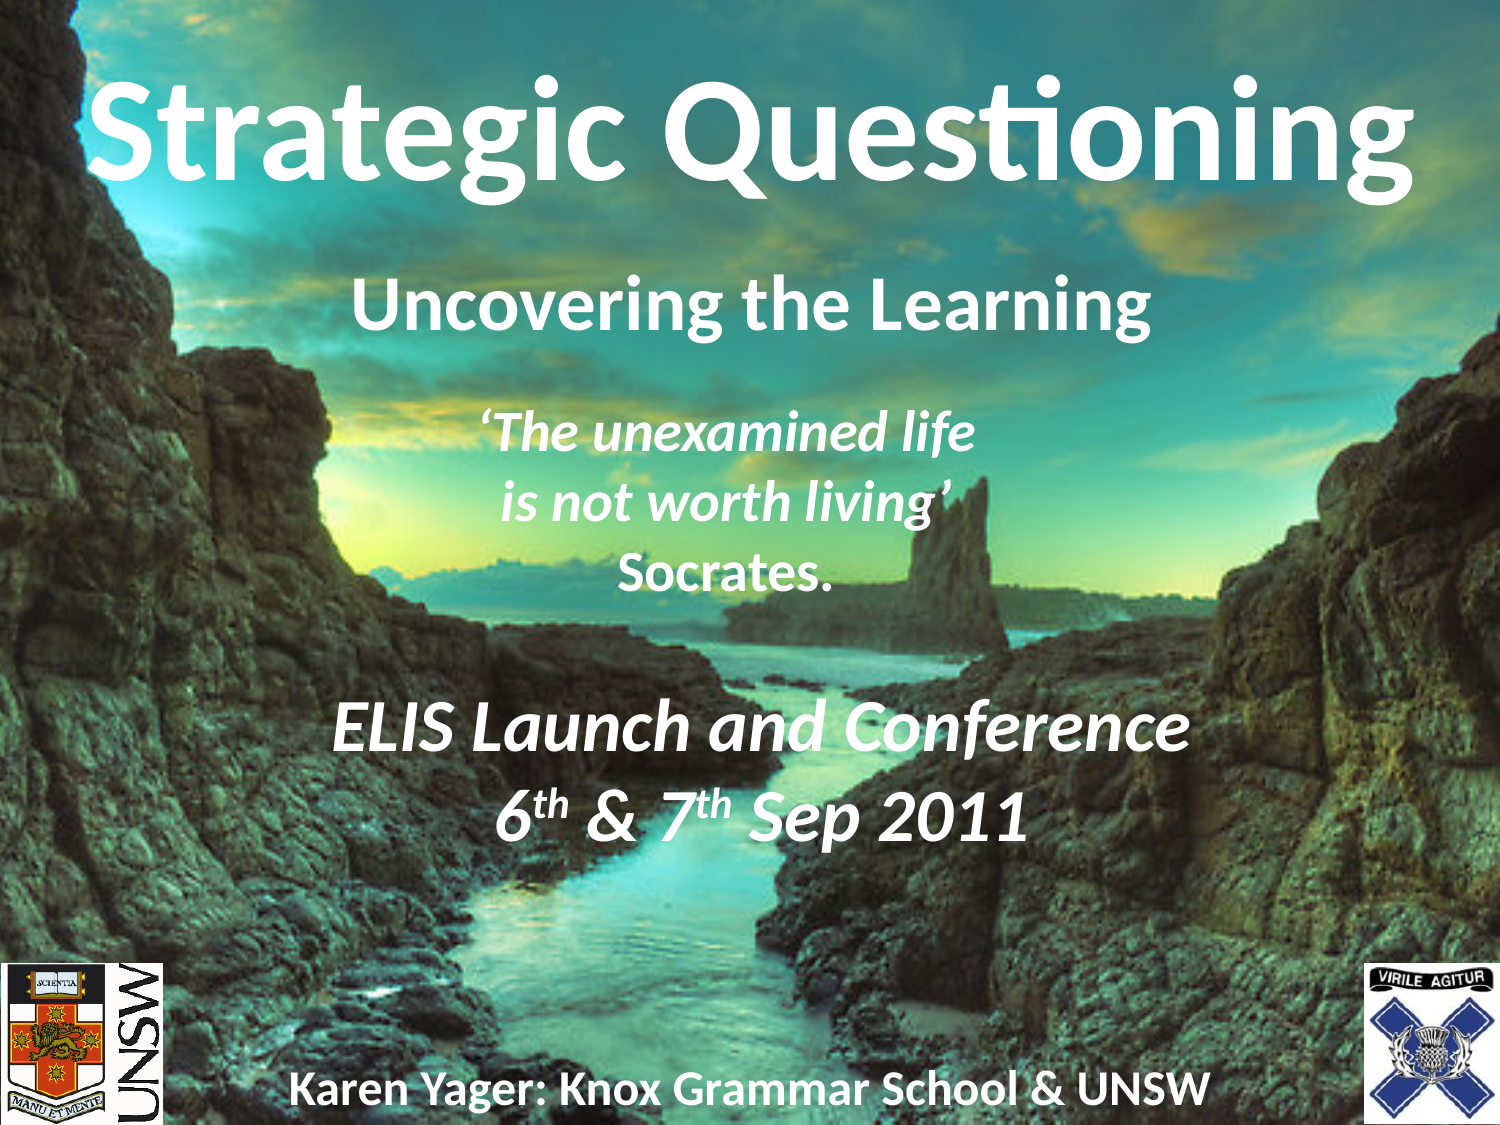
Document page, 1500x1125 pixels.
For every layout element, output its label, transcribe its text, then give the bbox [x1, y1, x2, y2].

picture [0, 0, 1500, 1125]
subtitle Uncovering the Learning [1, 243, 1500, 374]
title Strategic Questioning [1, 0, 1500, 242]
text_box Karen Yager: Knox Grammar School & UNSW [166, 1048, 1358, 1123]
text_box ‘The unexamined life is not worth living’ Socrates. [442, 385, 1010, 610]
text_box ELIS Launch and Conference 6th & 7th Sep 2011 [289, 668, 1235, 864]
